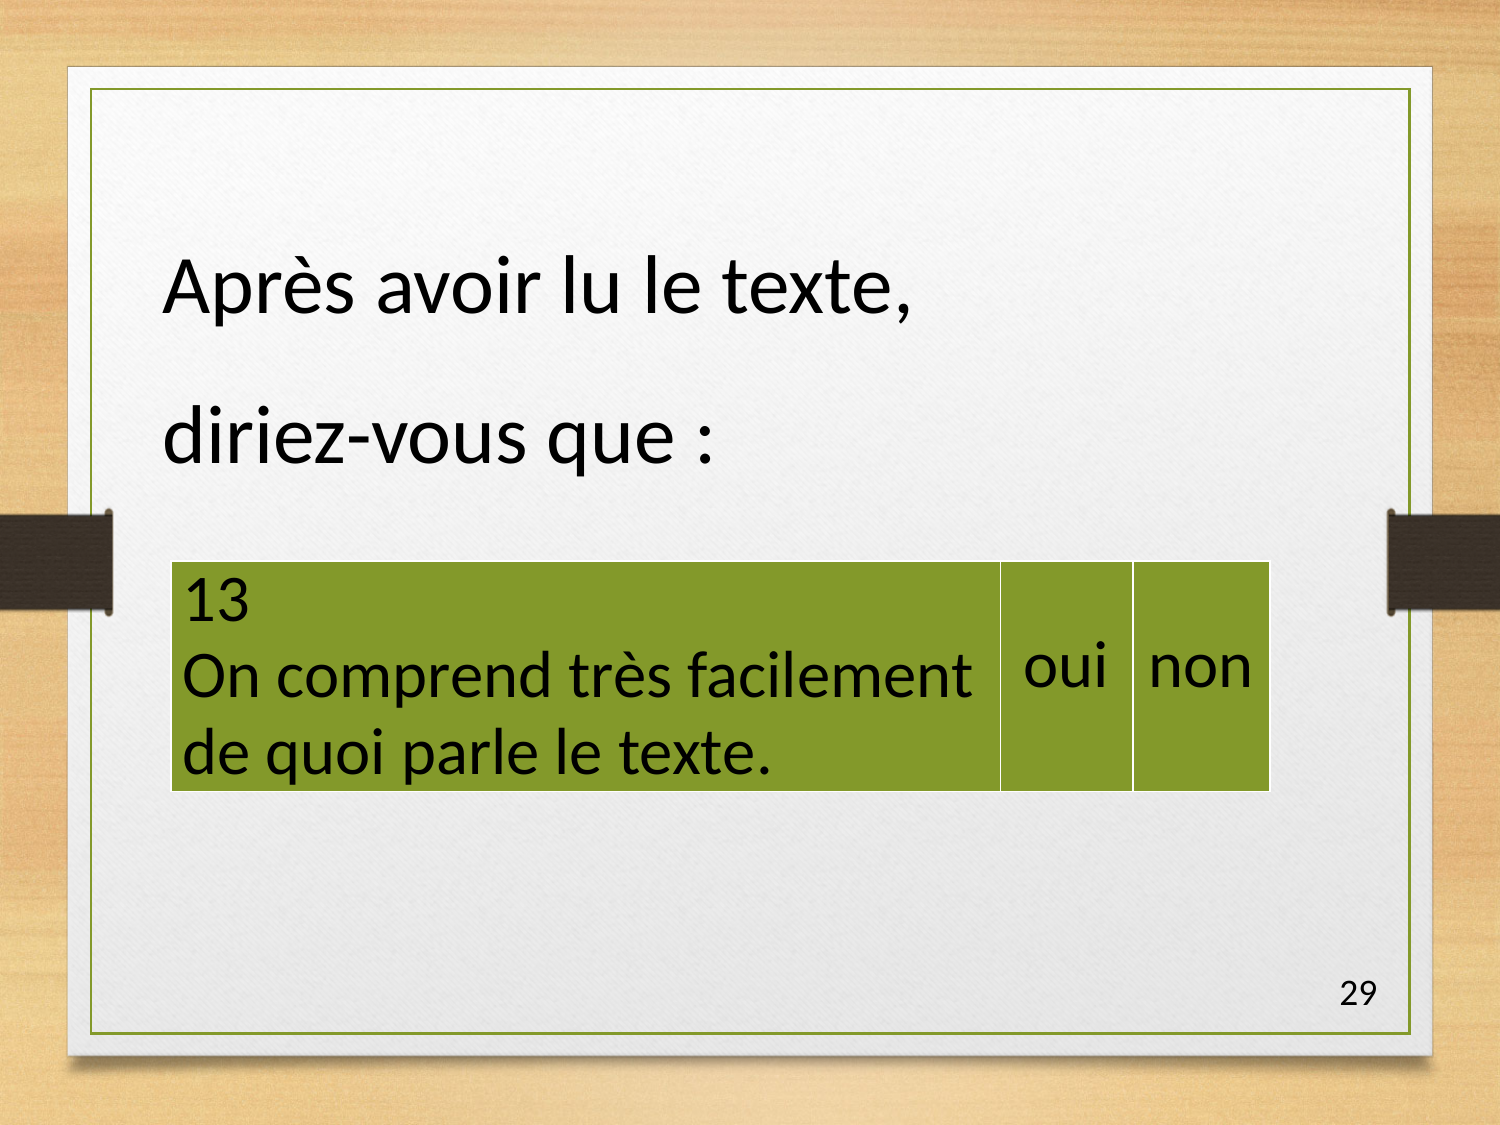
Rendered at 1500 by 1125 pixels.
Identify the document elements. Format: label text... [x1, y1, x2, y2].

picture [0, 0, 1500, 1125]
table_header non [1134, 562, 1269, 791]
list Après avoir lu le texte, diriez-vous que : [147, 172, 1353, 964]
table_header 13 On comprend très facilement de quoi parle le texte. [172, 562, 1000, 791]
table_header oui [1001, 562, 1132, 791]
text_box 29 [1324, 960, 1399, 1020]
